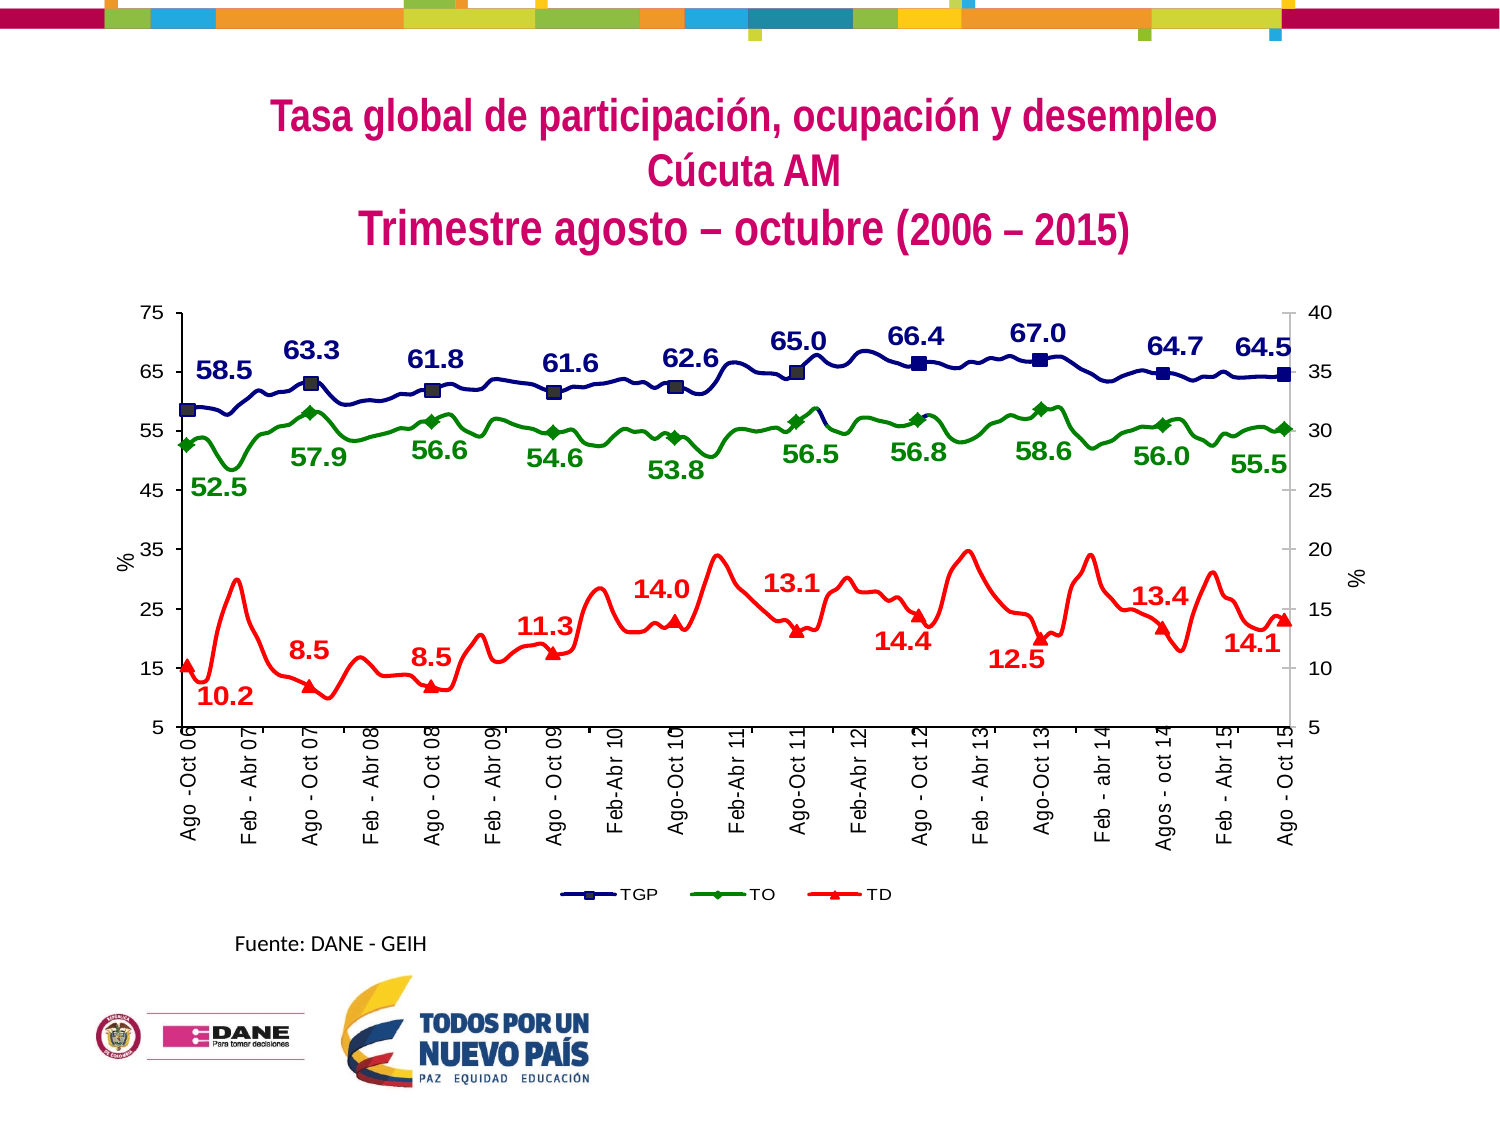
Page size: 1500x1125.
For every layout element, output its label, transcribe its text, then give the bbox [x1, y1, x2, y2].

picture [52, 955, 632, 1118]
text_box Tasa global de participación, ocupación y desempleo Cúcuta AM Trimestre agosto – octubre (2006 – 2015) [218, 78, 1270, 263]
text_box Fuente: DANE - GEIH [219, 932, 448, 964]
picture [0, 0, 1500, 41]
picture [100, 266, 1397, 924]
